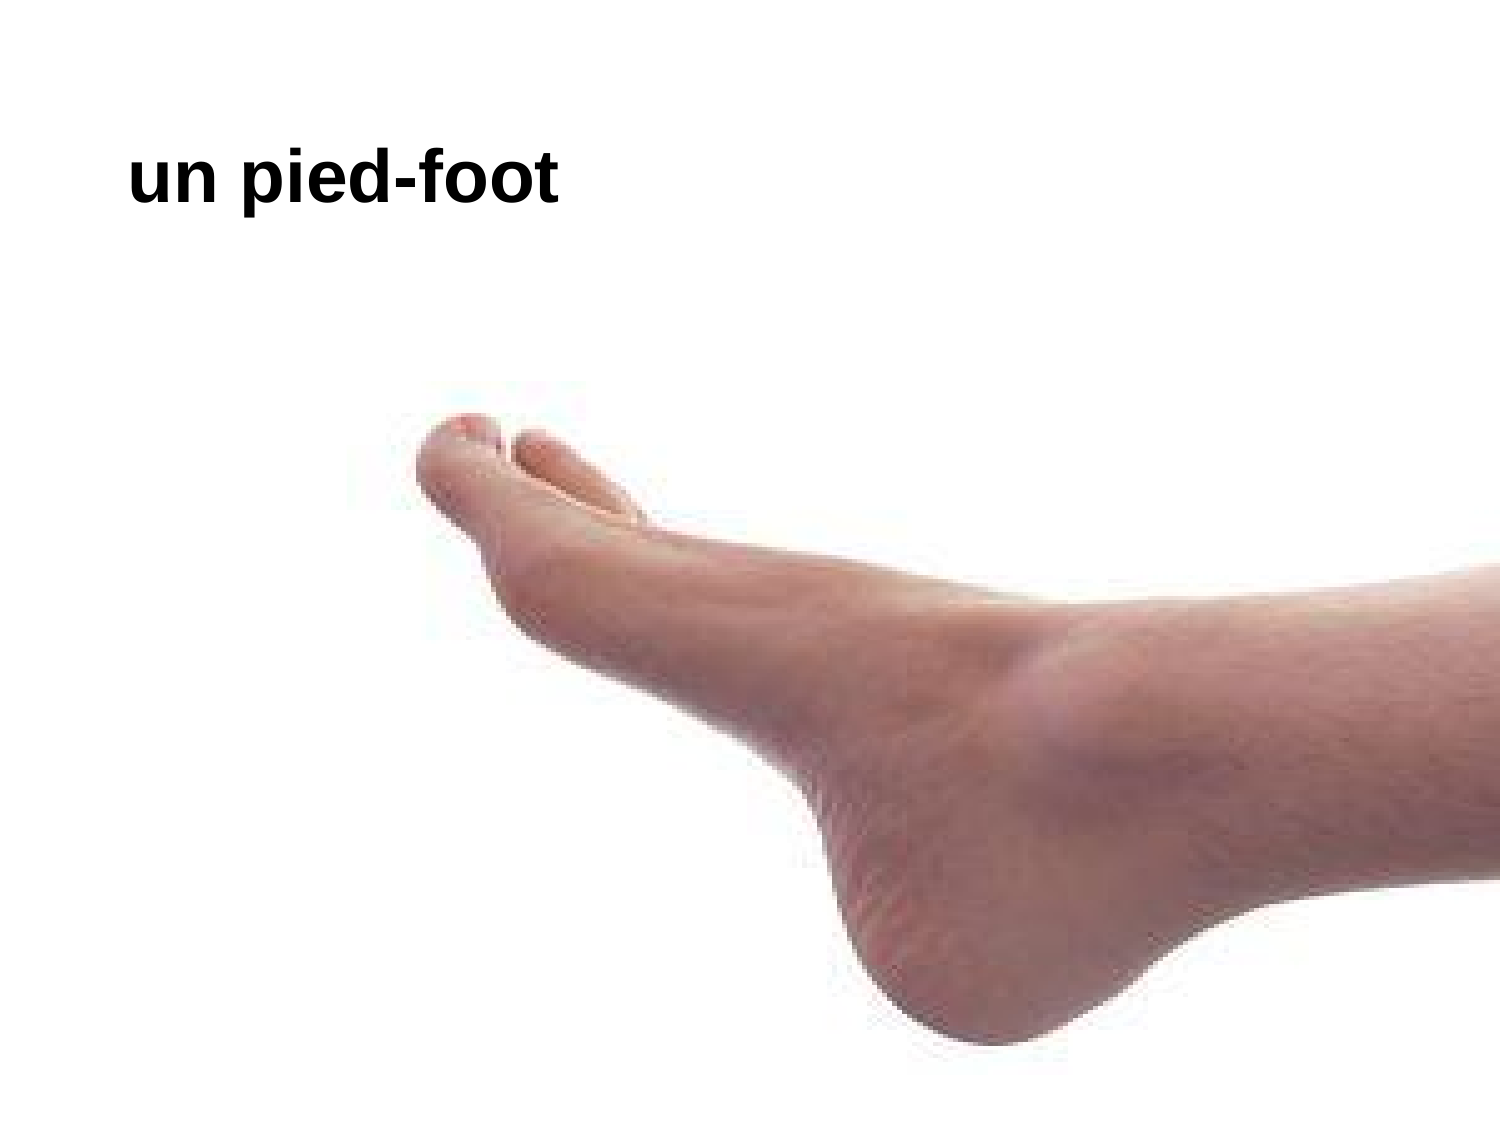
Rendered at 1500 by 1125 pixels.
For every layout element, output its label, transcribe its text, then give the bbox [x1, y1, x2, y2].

title un pied-foot [75, 14, 1425, 233]
text_box [346, 381, 1500, 1075]
